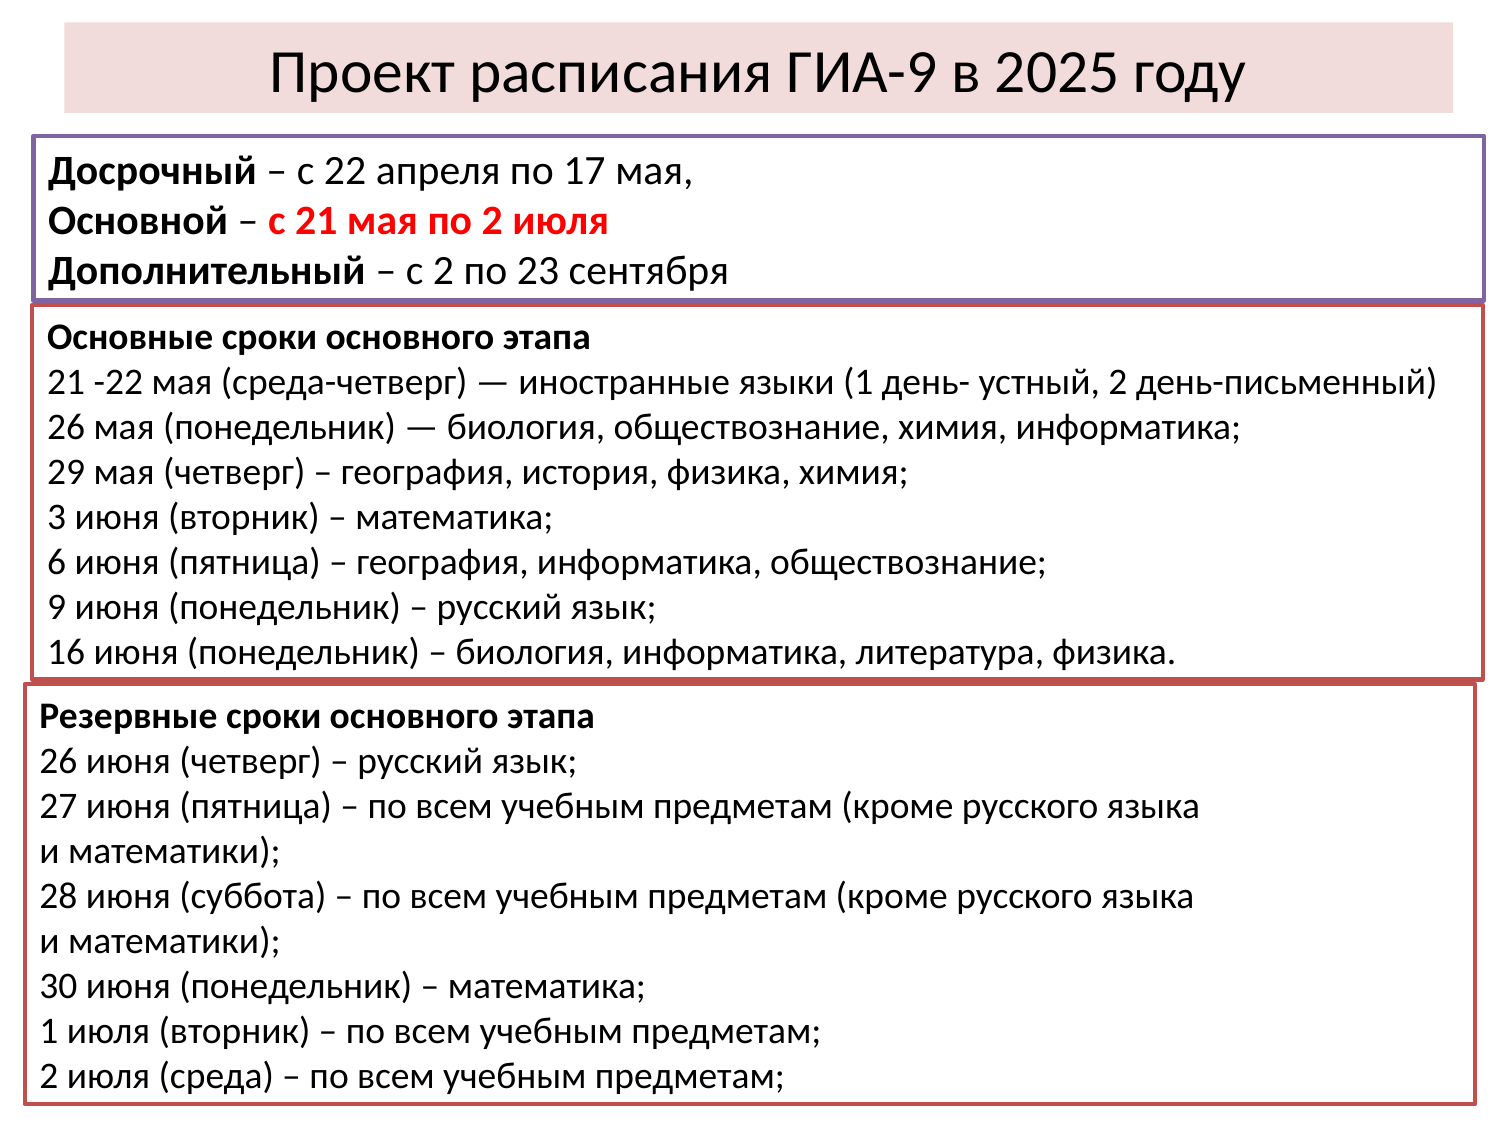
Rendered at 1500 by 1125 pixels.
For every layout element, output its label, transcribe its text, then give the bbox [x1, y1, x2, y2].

title Проект расписания ГИА-9 в 2025 году [64, 22, 1454, 113]
text_box Основные сроки основного этапа 21 -22 мая (среда-четверг) — иностранные языки (1 день- устный, 2 день-письменный) 26 мая (понедельник) — биология, обществознание, химия, информатика; 29 мая (четверг) – география, история, физика, химия; 3 июня (вторник) – математика; 6 июня (пятница) – география, информатика, обществознание; 9 июня (понедельник) – русский язык; 16 июня (понедельник) – биология, информатика, литература, физика. [30, 303, 1485, 682]
text_box Досрочный – с 22 апреля по 17 мая, Основной – с 21 мая по 2 июля Дополнительный – с 2 по 23 сентября [31, 134, 1486, 303]
text_box Резервные сроки основного этапа 26 июня (четверг) – русский язык; 27 июня (пятница) – по всем учебным предметам (кроме русского языка и математики); 28 июня (суббота) – по всем учебным предметам (кроме русского языка и математики); 30 июня (понедельник) – математика; 1 июля (вторник) – по всем учебным предметам; 2 июля (среда) – по всем учебным предметам; [23, 682, 1477, 1106]
